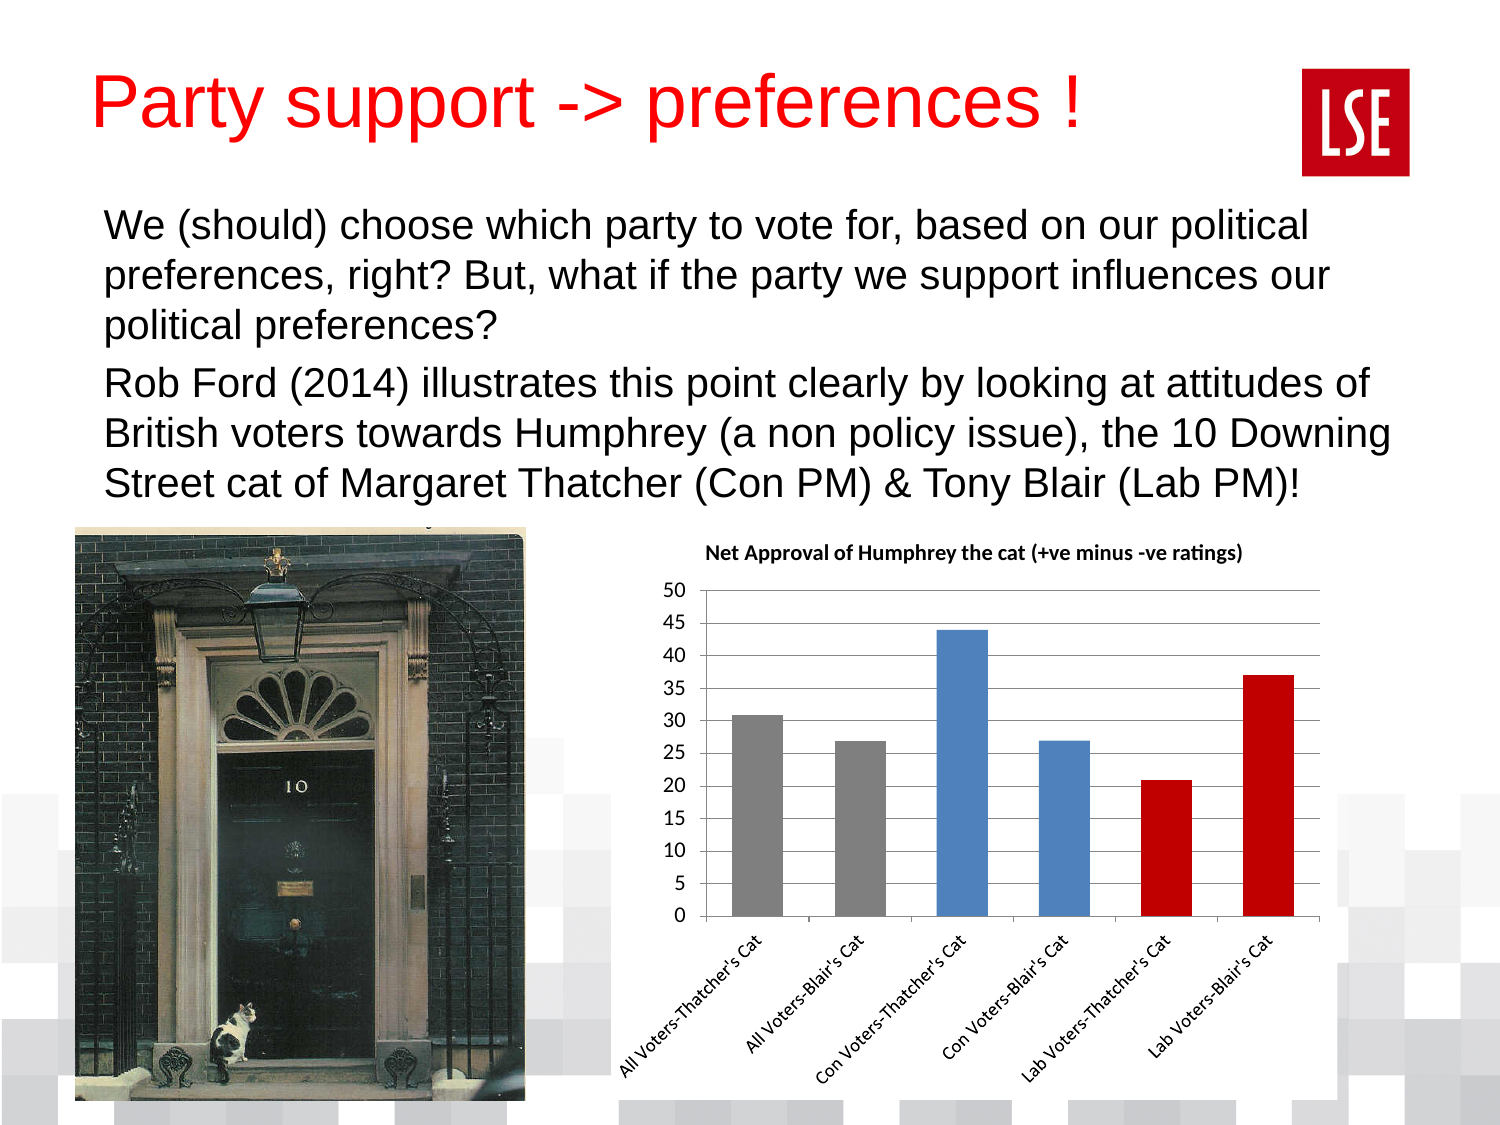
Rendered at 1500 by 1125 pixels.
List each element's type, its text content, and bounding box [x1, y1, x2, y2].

list We (should) choose which party to vote for, based on our political preferences, right? But, what if the party we support influences our political preferences? Rob Ford (2014) illustrates this point clearly by looking at attitudes of British voters towards Humphrey (a non policy issue), the 10 Downing Street cat of Margaret Thatcher (Con PM) & Tony Blair (Lab PM)! [88, 190, 1430, 1053]
title Party support -> preferences ! [75, 45, 1221, 233]
picture [0, 0, 1500, 1125]
